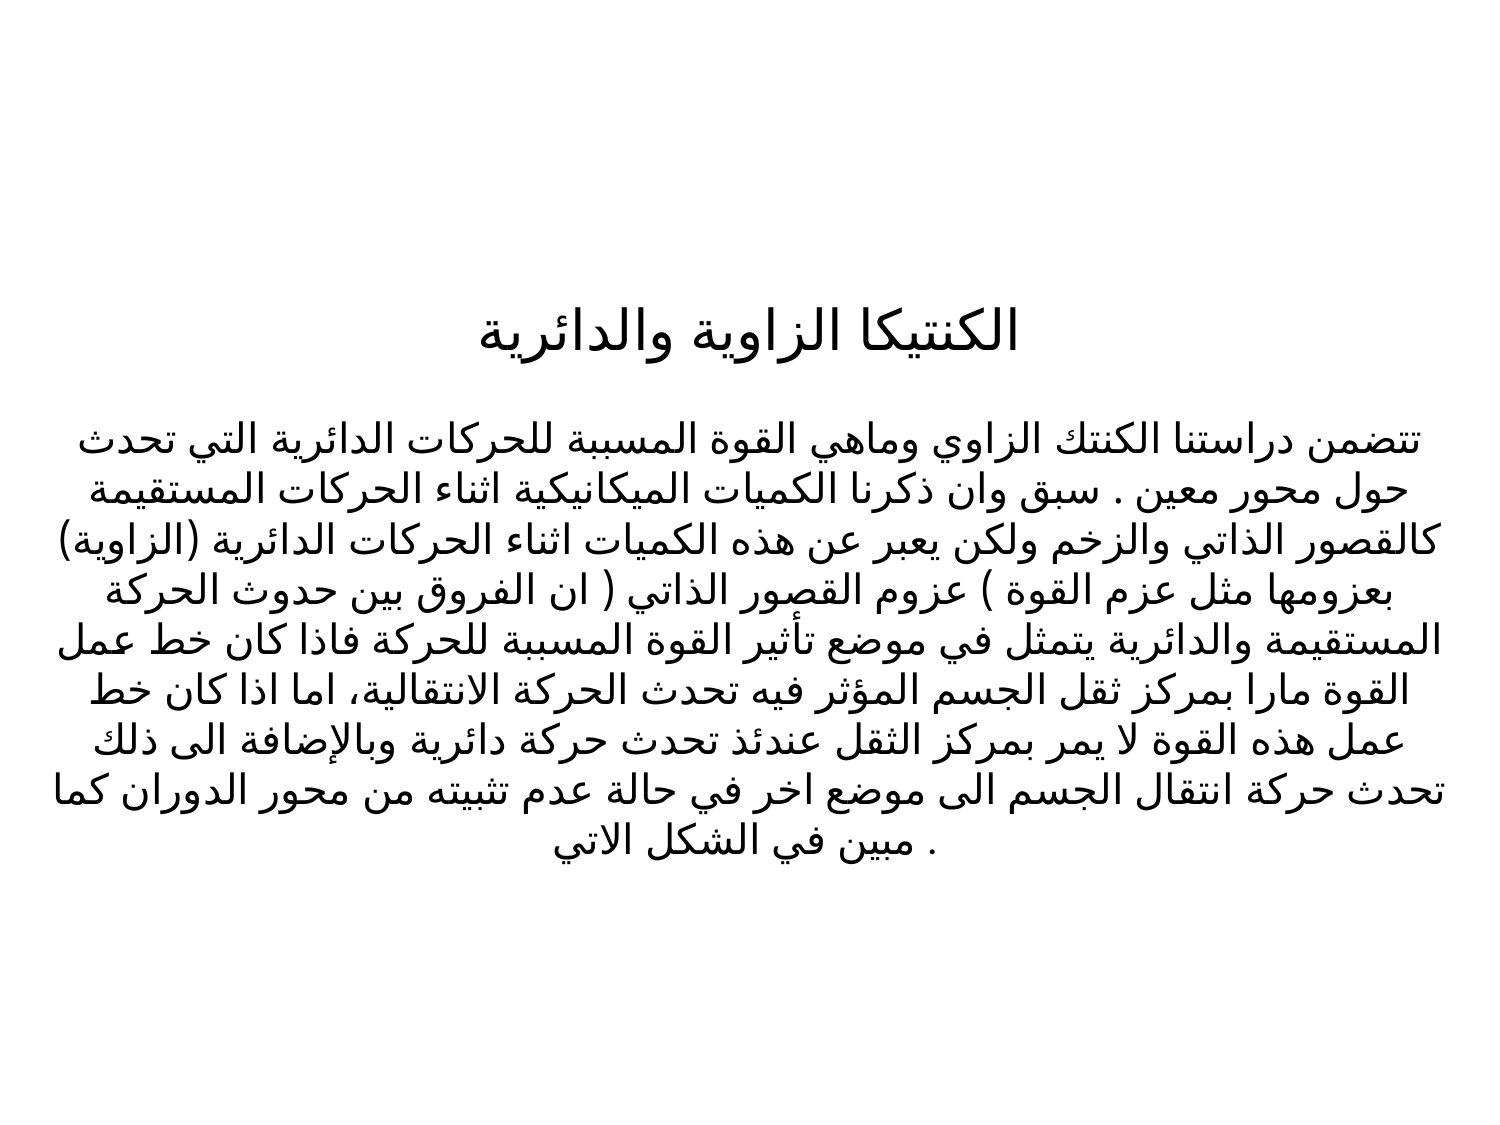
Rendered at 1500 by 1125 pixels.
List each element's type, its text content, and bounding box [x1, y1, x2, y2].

title الكنتيكا الزاوية والدائرية تتضمن دراستنا الكنتك الزاوي وماهي القوة المسببة للحركات الدائرية التي تحدث حول محور معين . سبق وان ذكرنا الكميات الميكانيكية اثناء الحركات المستقيمة كالقصور الذاتي والزخم ولكن يعبر عن هذه الكميات اثناء الحركات الدائرية (الزاوية) بعزومها مثل عزم القوة ) عزوم القصور الذاتي ( ان الفروق بين حدوث الحركة المستقيمة والدائرية يتمثل في موضع تأثير القوة المسببة للحركة فاذا كان خط عمل القوة مارا بمركز ثقل الجسم المؤثر فيه تحدث الحركة الانتقالية، اما اذا كان خط عمل هذه القوة لا يمر بمركز الثقل عندئذ تحدث حركة دائرية وبالإضافة الى ذلك تحدث حركة انتقال الجسم الى موضع اخر في حالة عدم تثبيته من محور الدوران كما مبين في الشكل الاتي . [29, 160, 1471, 1047]
